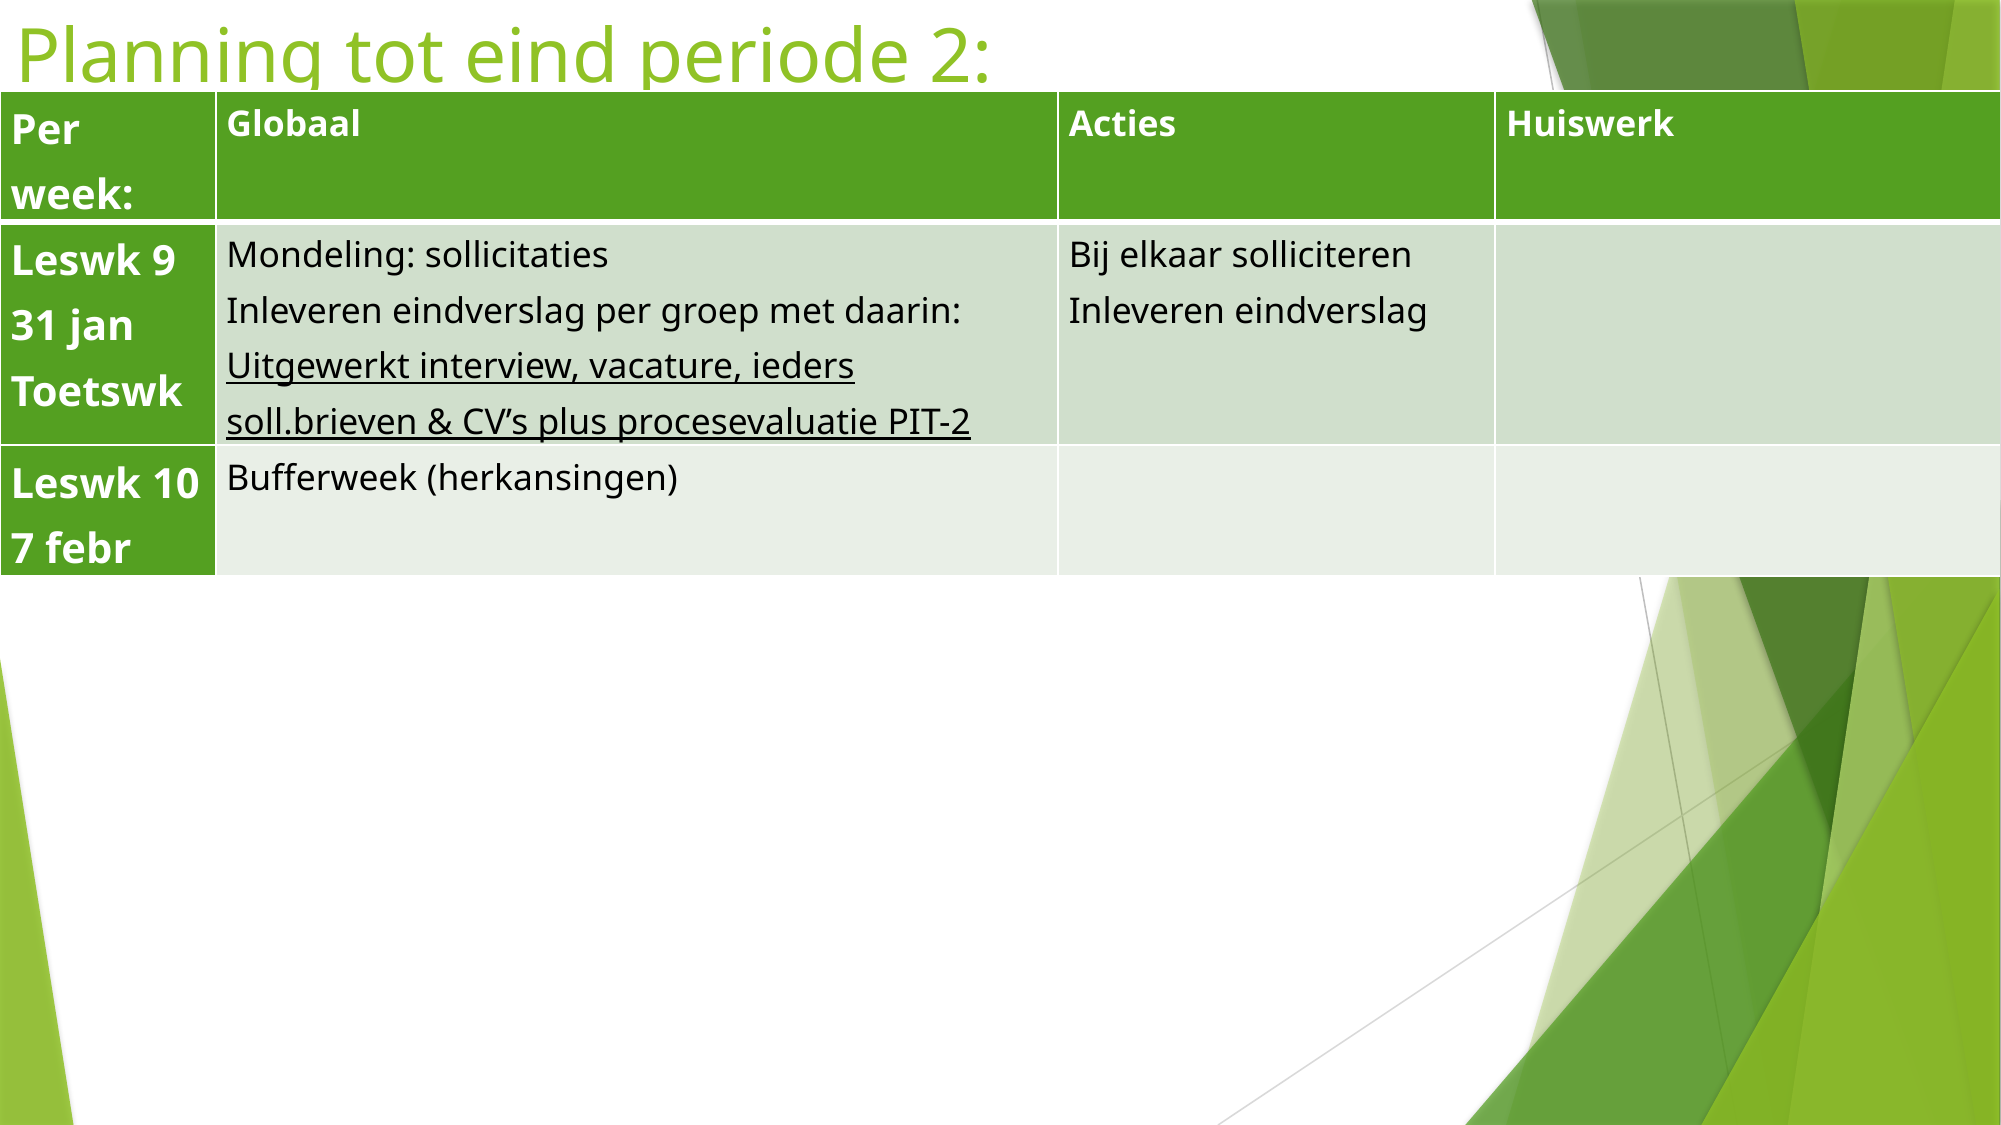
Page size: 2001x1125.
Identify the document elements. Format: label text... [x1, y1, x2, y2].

table_cell Leswk 10 7 febr [1, 446, 215, 575]
table_header Globaal [217, 92, 1057, 219]
table_header Huiswerk [1496, 92, 2000, 219]
table_header Acties [1059, 92, 1494, 219]
table_cell Leswk 9 31 jan Toetswk [1, 225, 215, 444]
table_cell Bij elkaar solliciteren Inleveren eindverslag [1059, 225, 1494, 444]
table_header Per week: [1, 92, 215, 219]
table_cell [1059, 446, 1494, 575]
table_cell [1496, 446, 2000, 575]
table_cell [1496, 225, 2000, 444]
table_cell Mondeling: sollicitaties Inleveren eindverslag per groep met daarin: Uitgewerkt interview, vacature, ieders soll.brieven & CV’s plus procesevaluatie PIT-2 [217, 225, 1057, 444]
title Planning tot eind periode 2: [0, 0, 1411, 90]
table_cell Bufferweek (herkansingen) [217, 446, 1057, 575]
